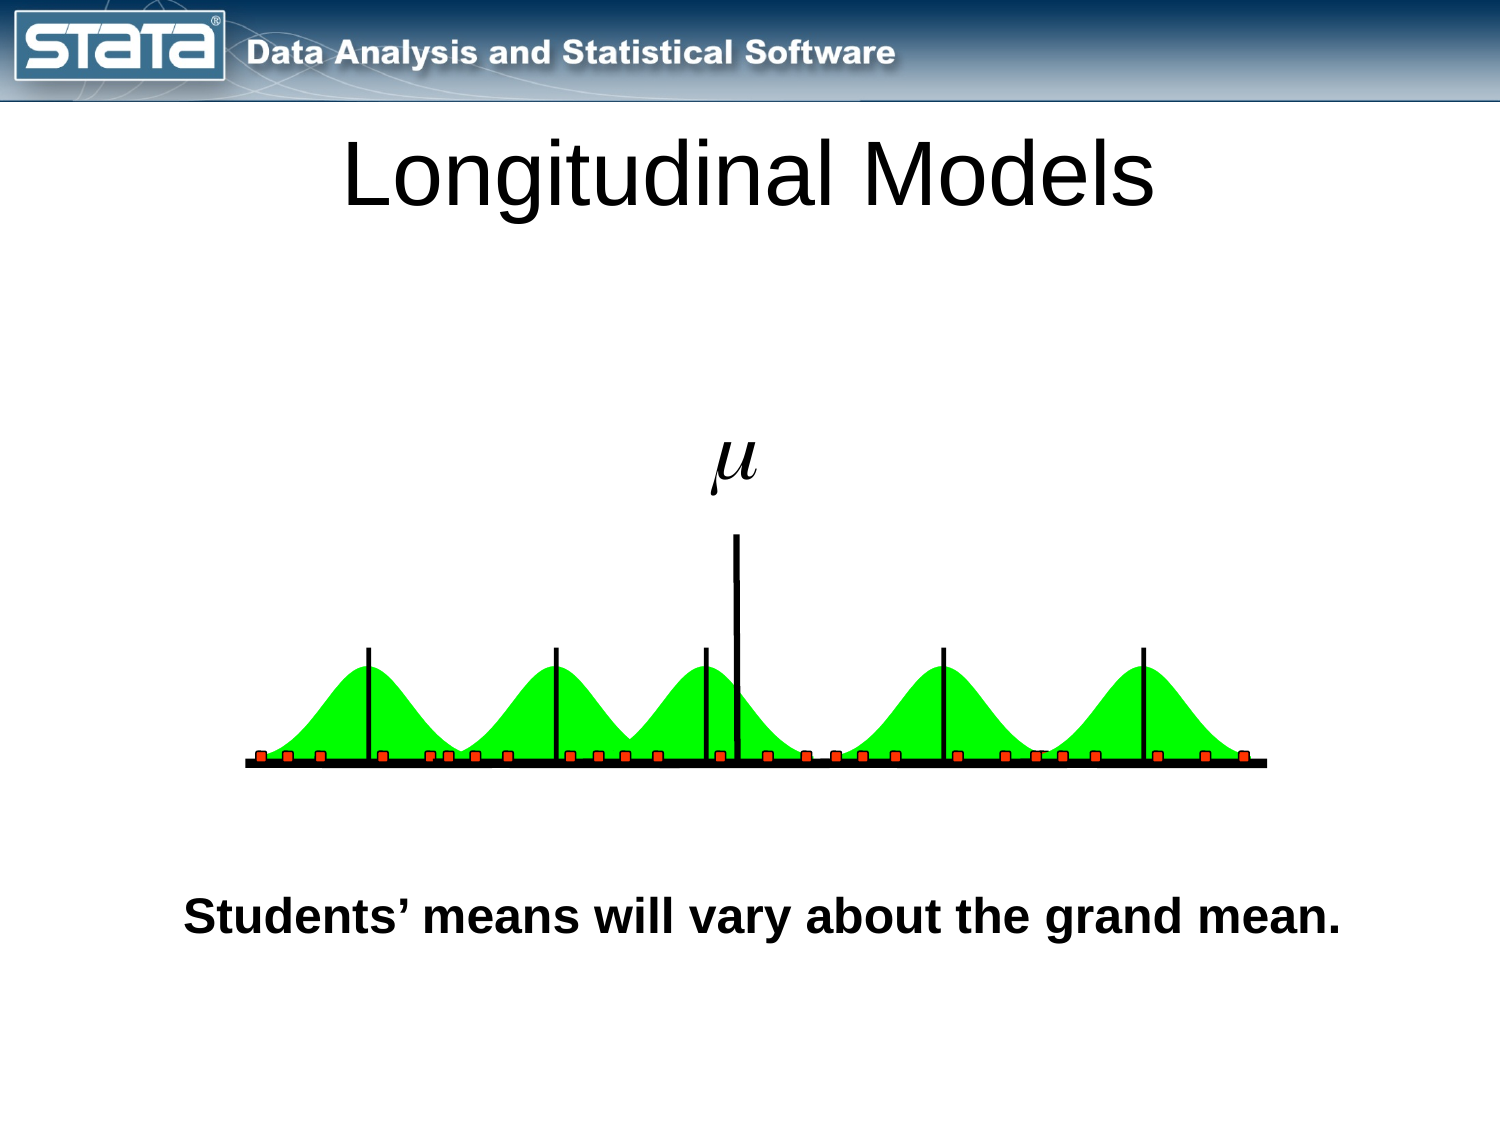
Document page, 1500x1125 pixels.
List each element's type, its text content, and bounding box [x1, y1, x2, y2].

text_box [249, 649, 436, 764]
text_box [587, 649, 823, 764]
title Longitudinal Models [0, 109, 1500, 238]
text_box Students’ means will vary about the grand mean. [137, 876, 1388, 952]
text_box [1024, 649, 1263, 764]
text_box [694, 424, 778, 515]
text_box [249, 299, 1251, 649]
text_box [437, 649, 586, 764]
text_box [824, 649, 1023, 764]
picture [0, 0, 1500, 102]
